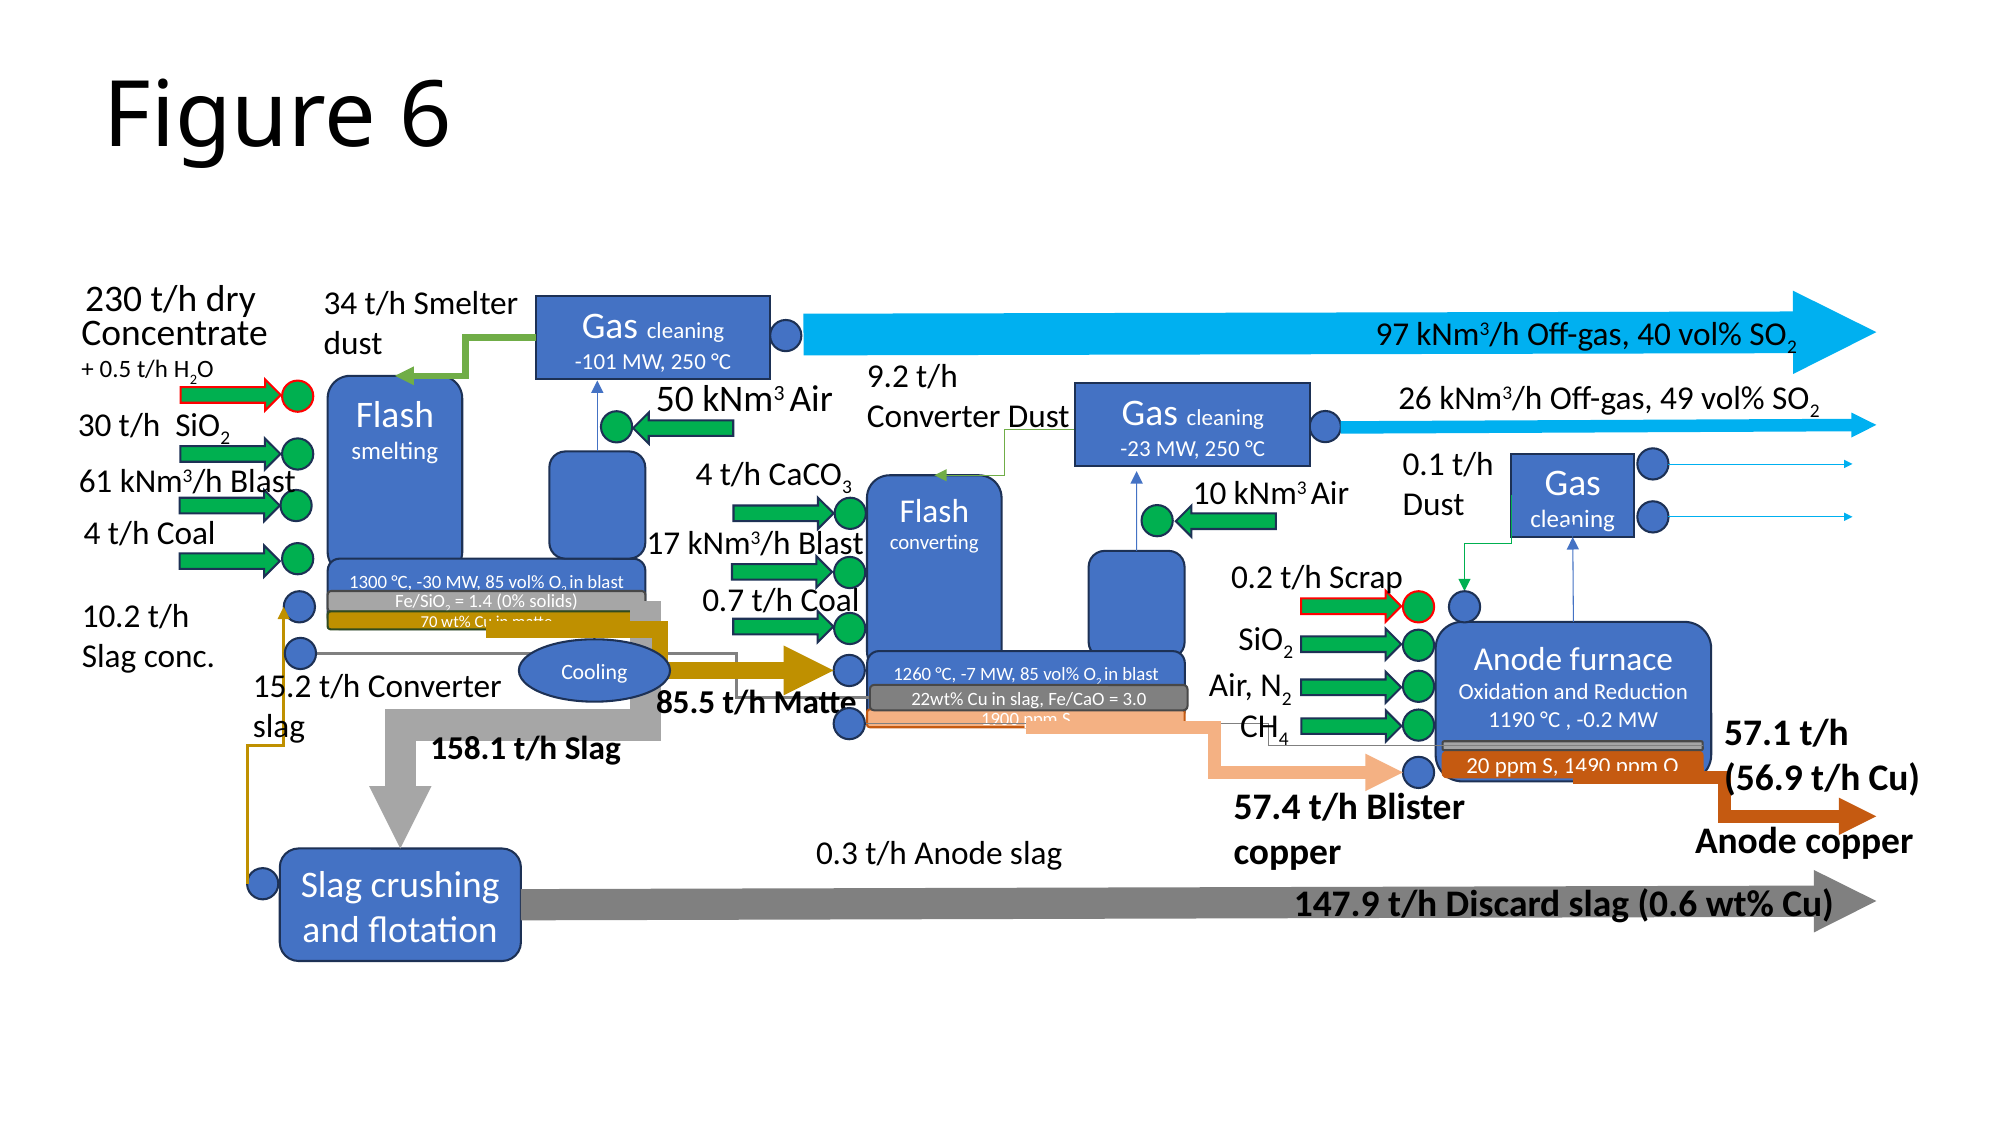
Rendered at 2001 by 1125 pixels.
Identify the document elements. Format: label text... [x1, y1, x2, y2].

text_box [62, 265, 1938, 962]
title Figure 6 [89, 8, 1814, 226]
